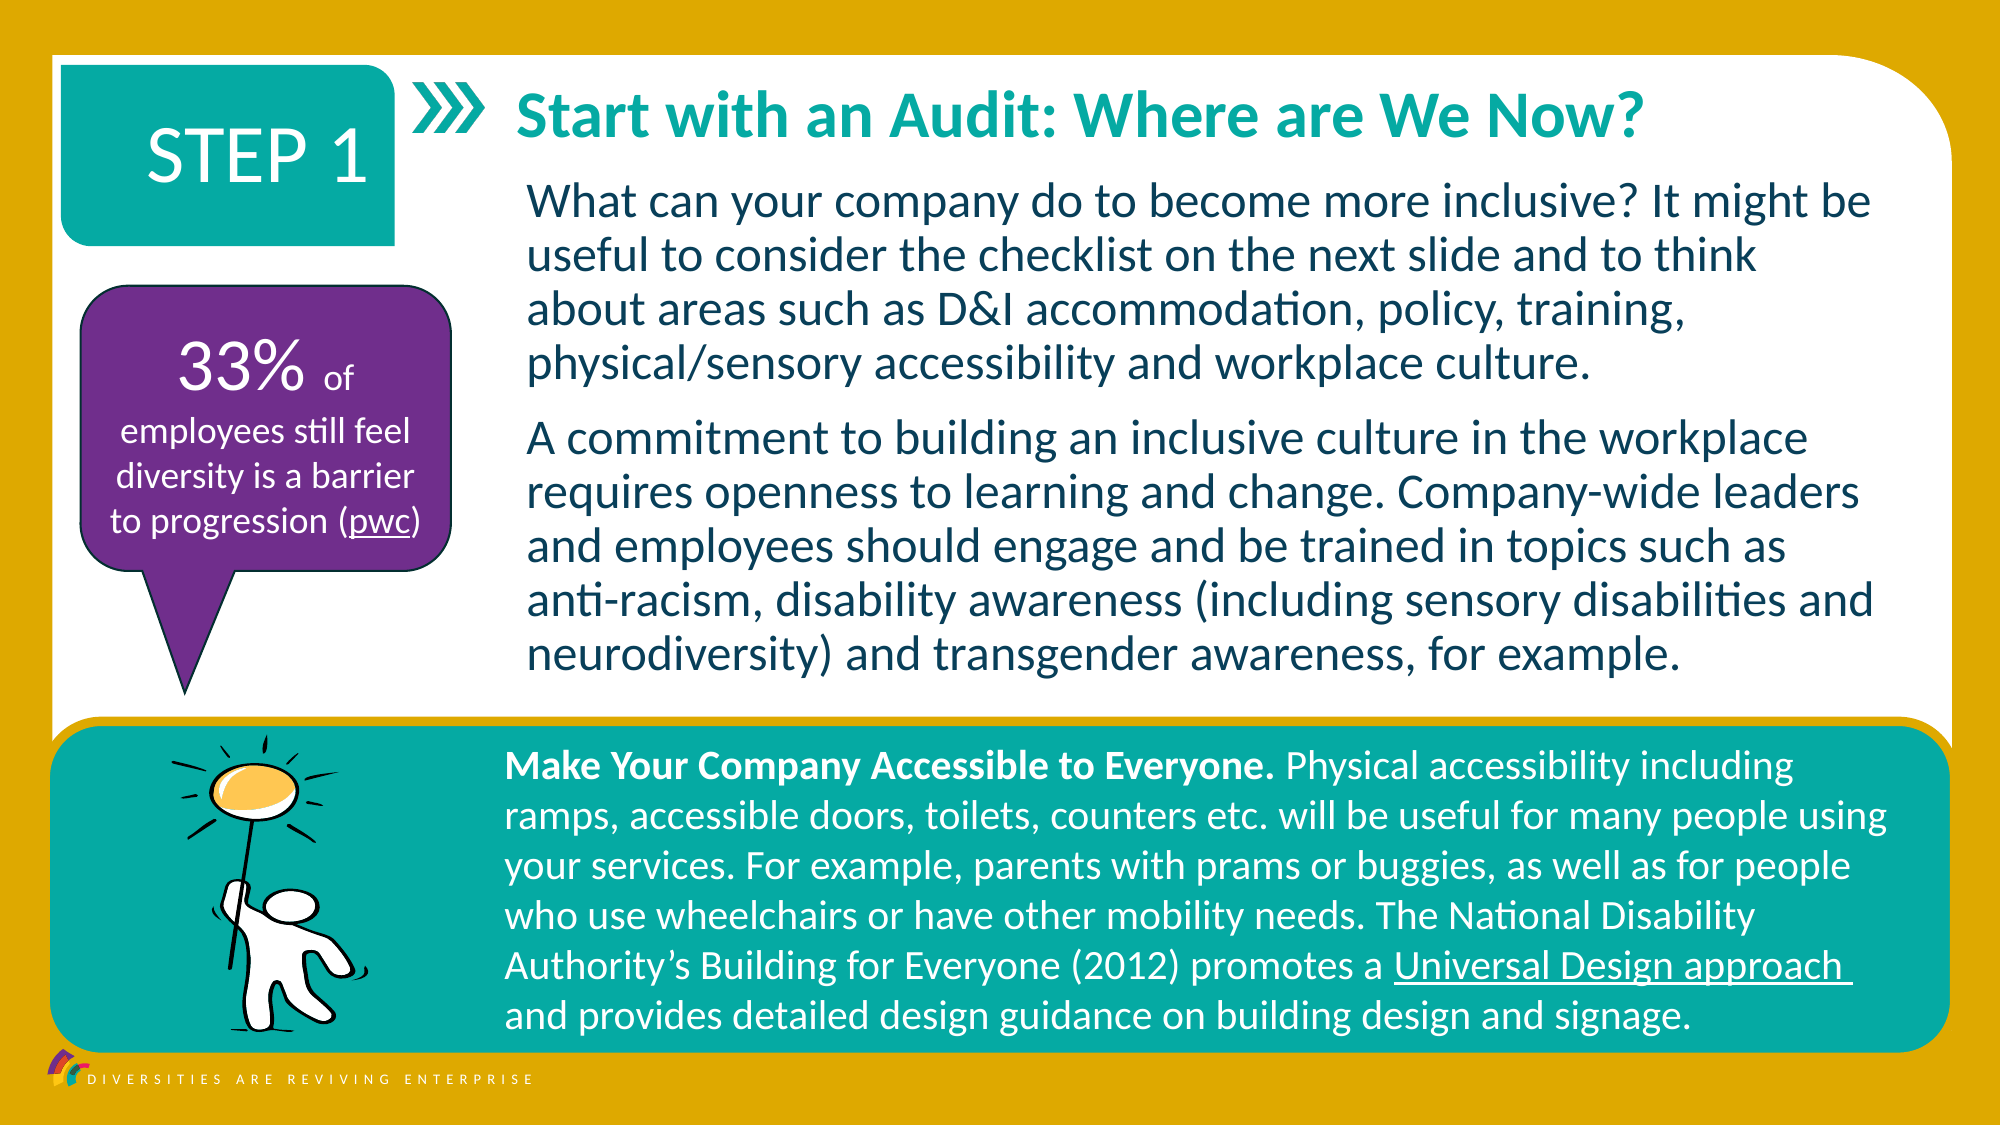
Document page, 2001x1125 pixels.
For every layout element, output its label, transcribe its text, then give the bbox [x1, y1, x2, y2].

picture [404, 64, 491, 151]
text_box Make Your Company Accessible to Everyone. Physical accessibility including ramps, accessible doors, toilets, counters etc. will be useful for many people using your services. For example, parents with prams or buggies, as well as for people who use wheelchairs or have other mobility needs. The National Disability Authority’s Building for Everyone (2012) promotes a Universal Design approach and provides detailed design guidance on building design and signage. [489, 730, 1917, 1046]
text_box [171, 734, 340, 970]
text_box STEP 1 [15, 56, 385, 213]
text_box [211, 879, 369, 1033]
text_box 33% of employees still feel diversity is a barrier to progression (pwc) [79, 284, 452, 696]
text_box Start with an Audit: Where are We Now? [501, 72, 2000, 250]
text_box [59, 71, 396, 248]
text_box [44, 720, 1956, 1059]
list What can your company do to become more inclusive? It might be useful to consider the checklist on the next slide and to think about areas such as D&I accommodation, policy, training, physical/sensory accessibility and workplace culture. A commitment to building an inclusive culture in the workplace requires openness to learning and change. Company-wide leaders and employees should engage and be trained in topics such as anti-racism, disability awareness (including sensory disabilities and neurodiversity) and transgender awareness, for example. [511, 250, 1894, 720]
